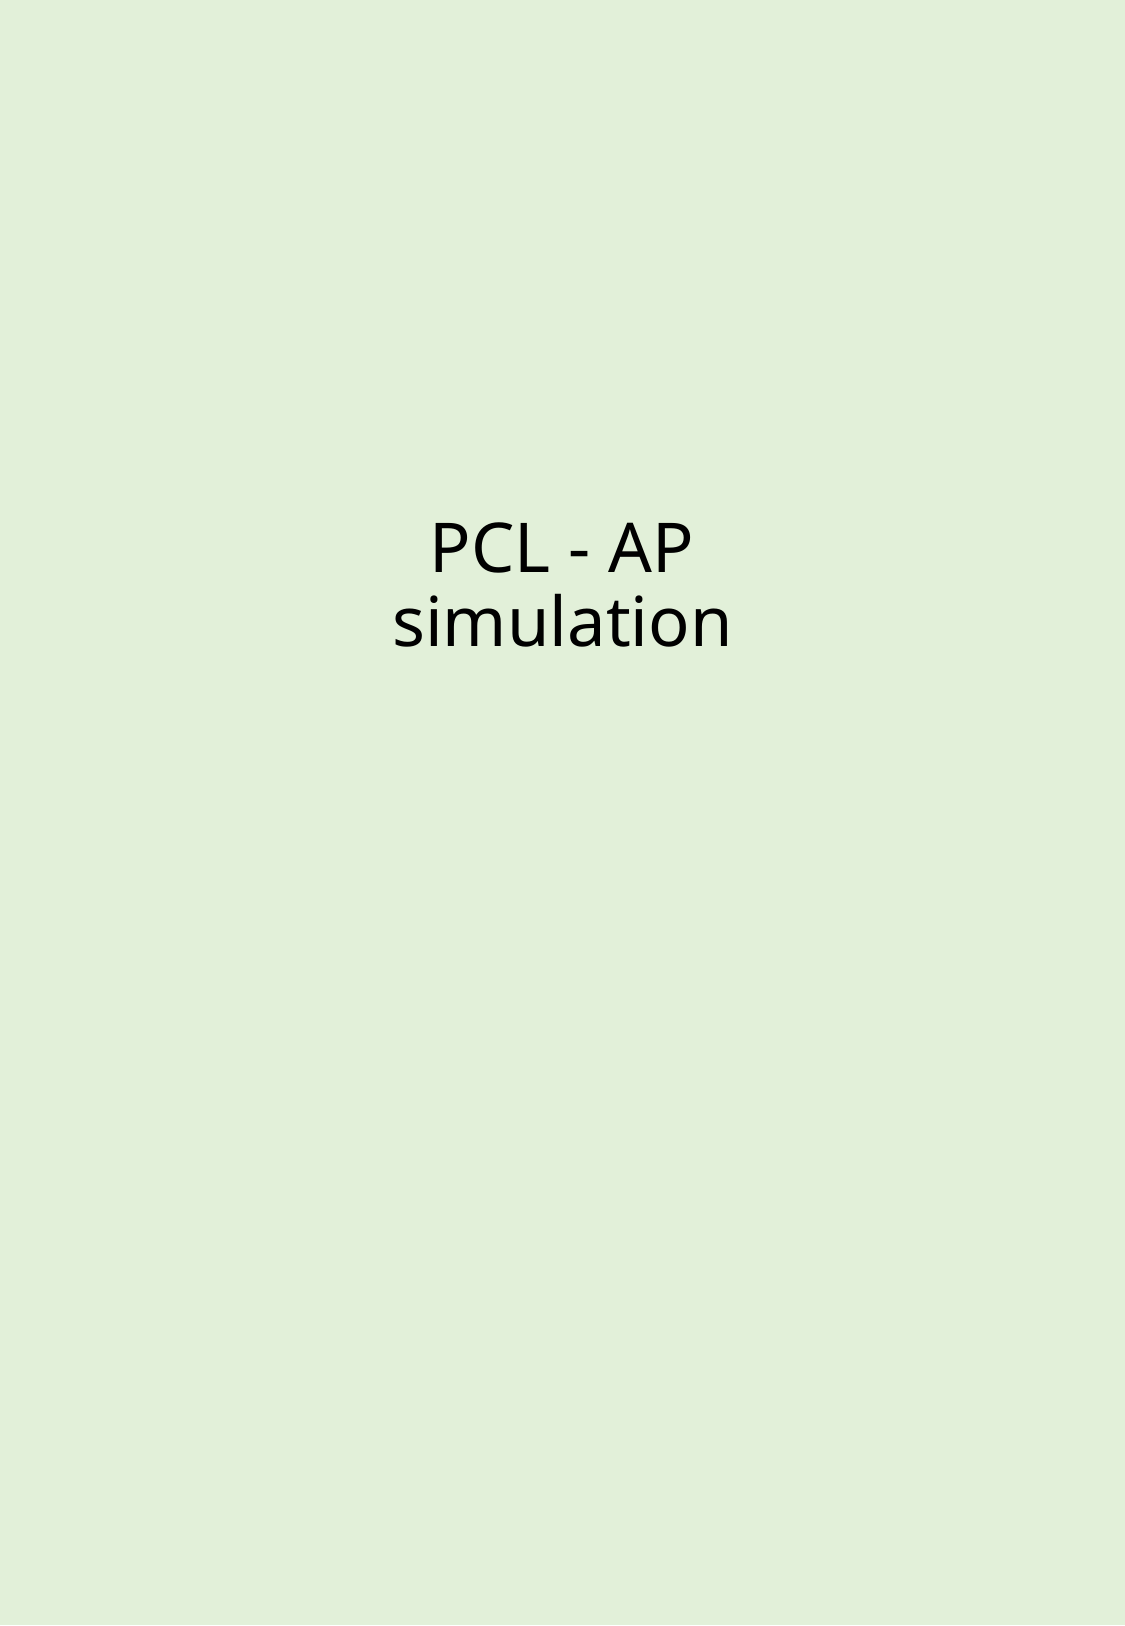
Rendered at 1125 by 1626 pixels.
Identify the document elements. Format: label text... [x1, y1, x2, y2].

title PCL - AP simulation [269, 430, 856, 745]
